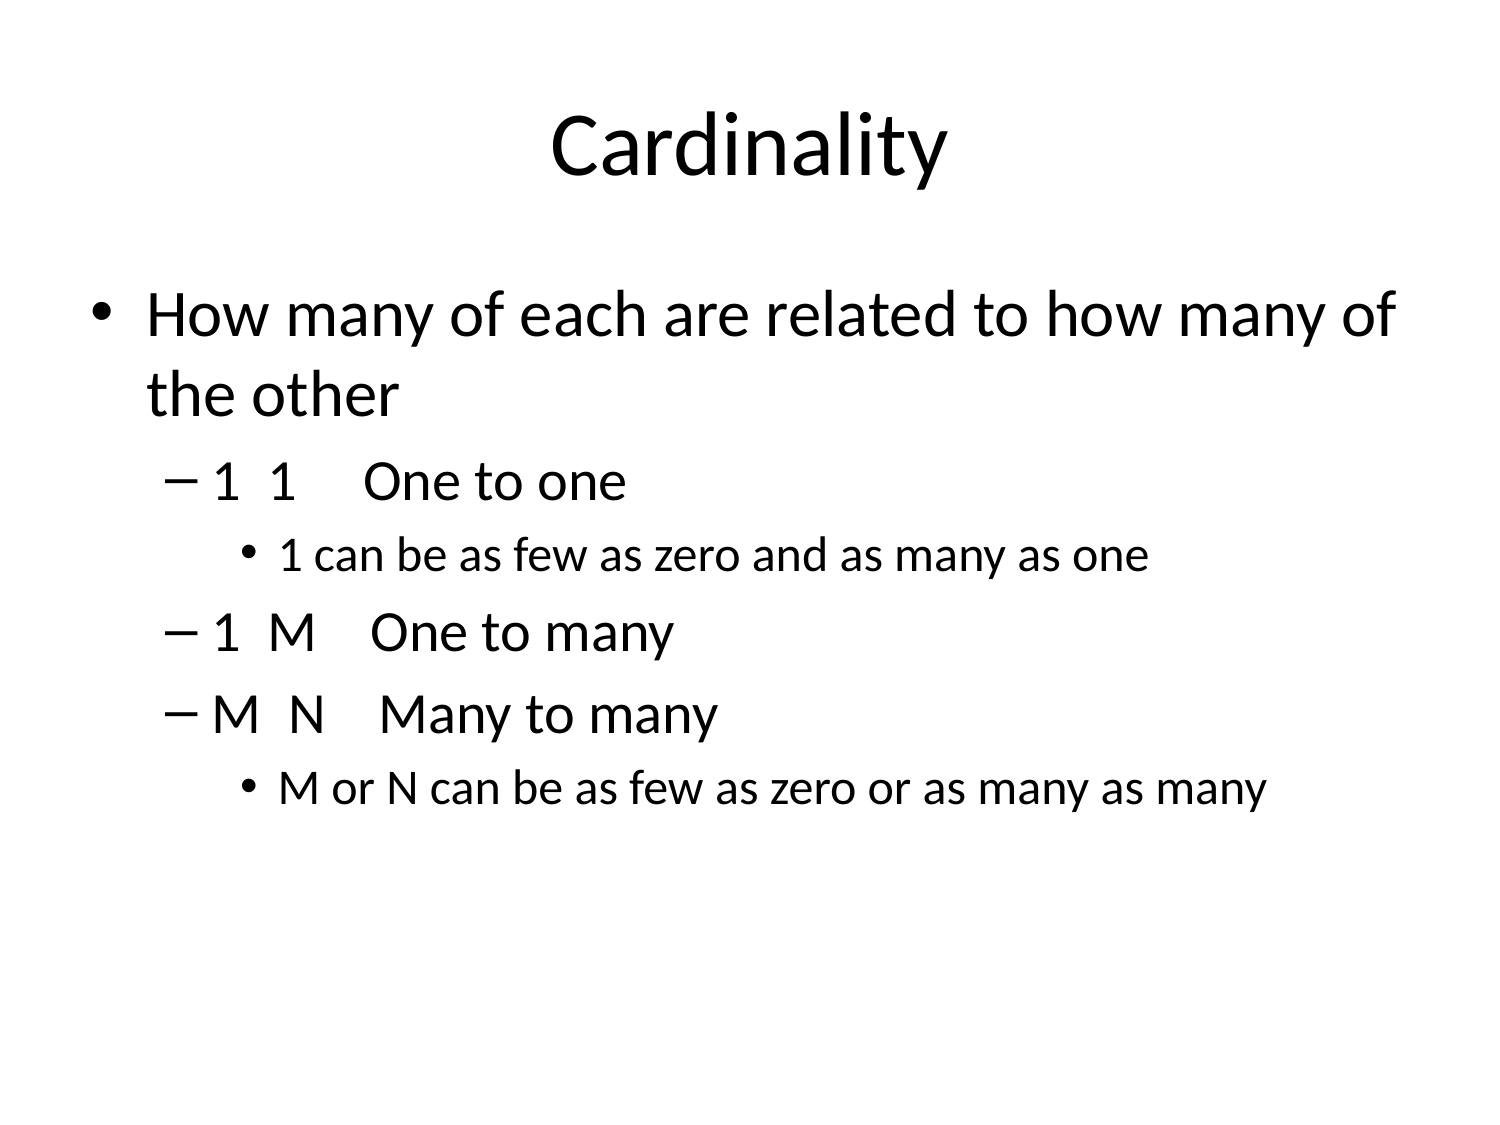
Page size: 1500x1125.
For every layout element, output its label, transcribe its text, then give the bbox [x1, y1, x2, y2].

title Cardinality [75, 45, 1425, 233]
list How many of each are related to how many of the other 1 1 One to one 1 can be as few as zero and as many as one 1 M One to many M N Many to many M or N can be as few as zero or as many as many [75, 262, 1425, 1005]
